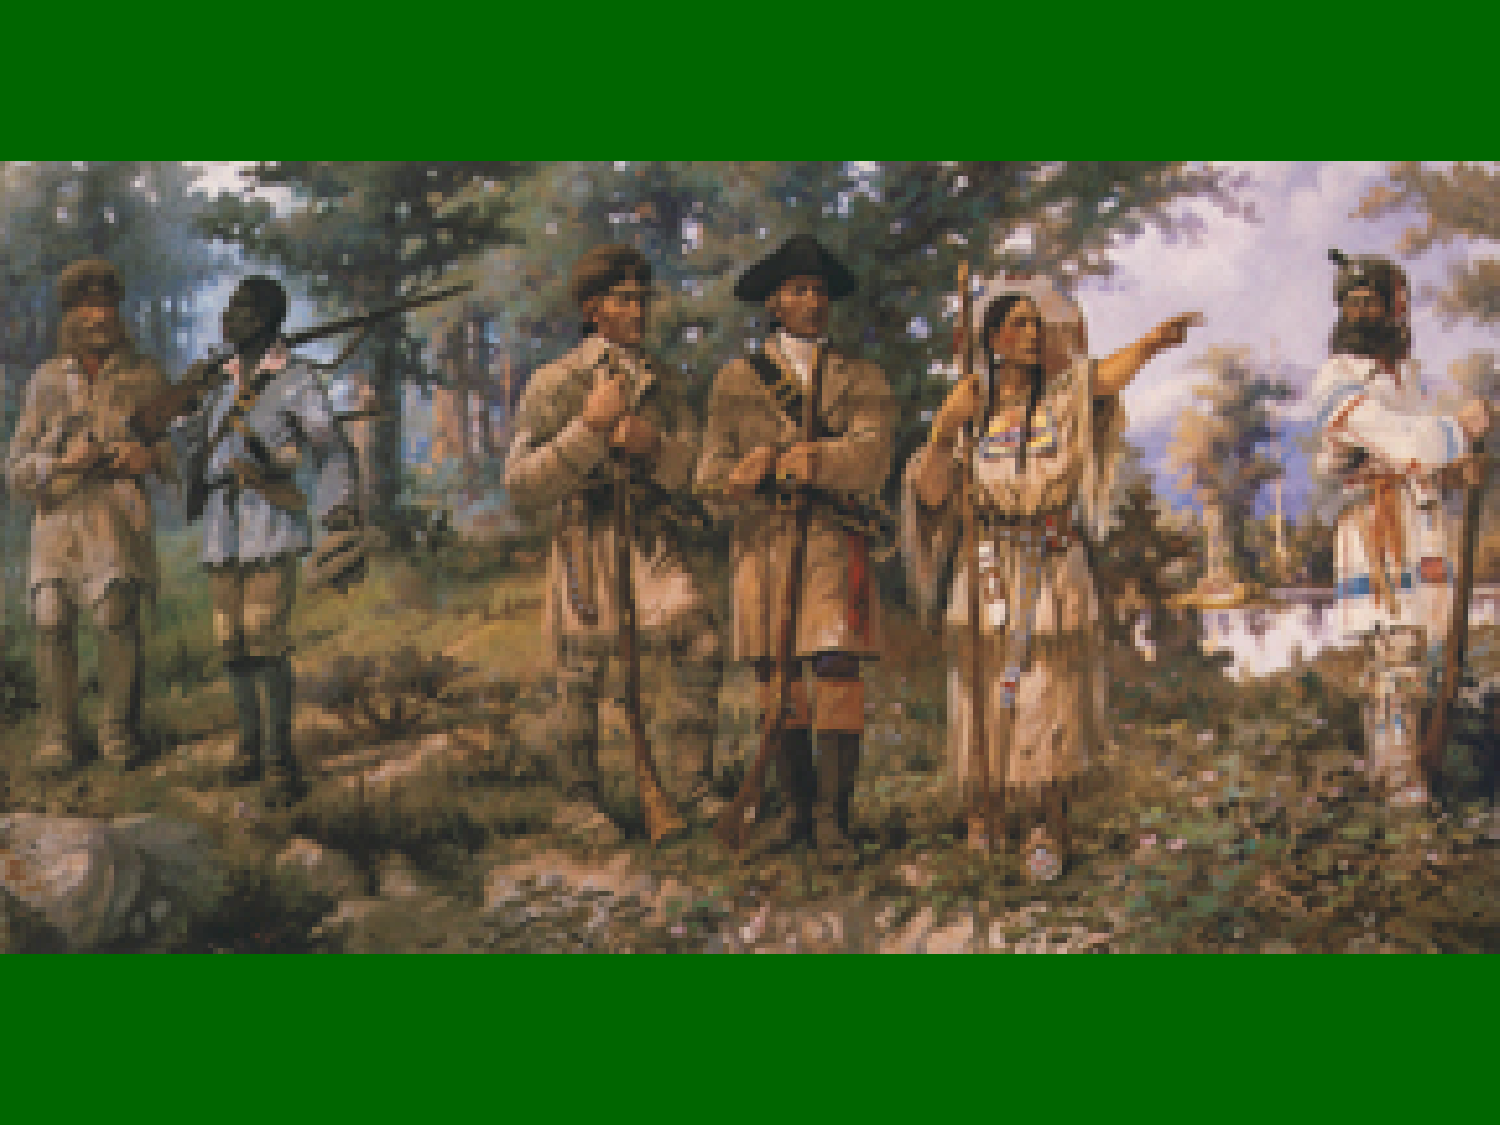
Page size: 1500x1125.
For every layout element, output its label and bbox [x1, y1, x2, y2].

picture [0, 161, 1500, 954]
